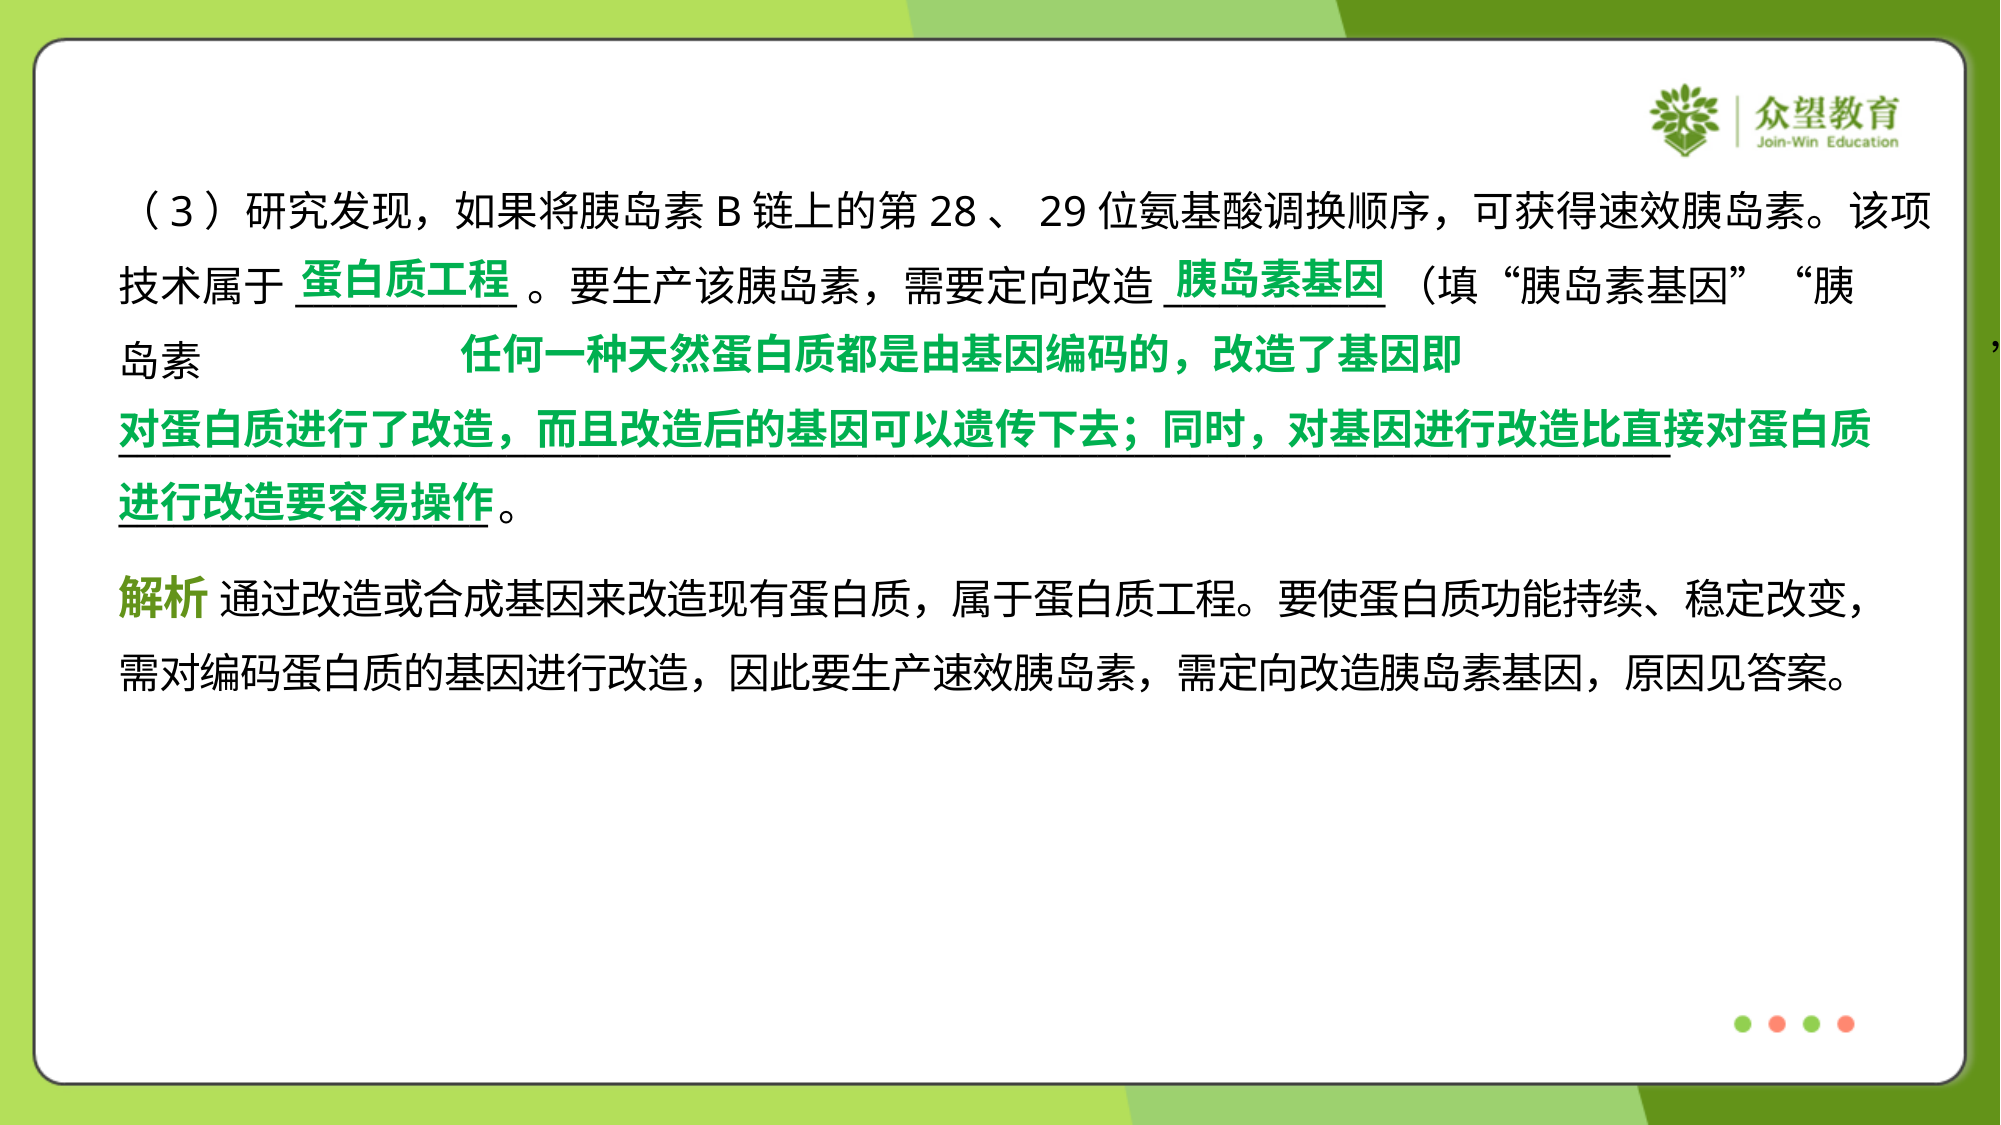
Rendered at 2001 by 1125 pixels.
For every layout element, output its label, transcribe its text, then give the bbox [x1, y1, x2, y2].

text_box 解析 通过改造或合成基因来改造现有蛋白质，属于蛋白质工程。要使蛋白质功能持续、稳定改变， 需对编码蛋白质的基因进行改造，因此要生产速效胰岛素，需定向改造胰岛素基因，原因见答案。 [118, 540, 1883, 690]
text_box 任何一种天然蛋白质都是由基因编码的，改造了基因即 对蛋白质进行了改造，而且改造后的基因可以遗传下去；同时，对基因进行改造比直接对蛋白质 进行改造要容易操作 [118, 303, 1882, 519]
text_box 胰岛素基因 [1161, 228, 1401, 296]
picture [0, 0, 2000, 1125]
text_box 蛋白质工程 [286, 228, 526, 296]
